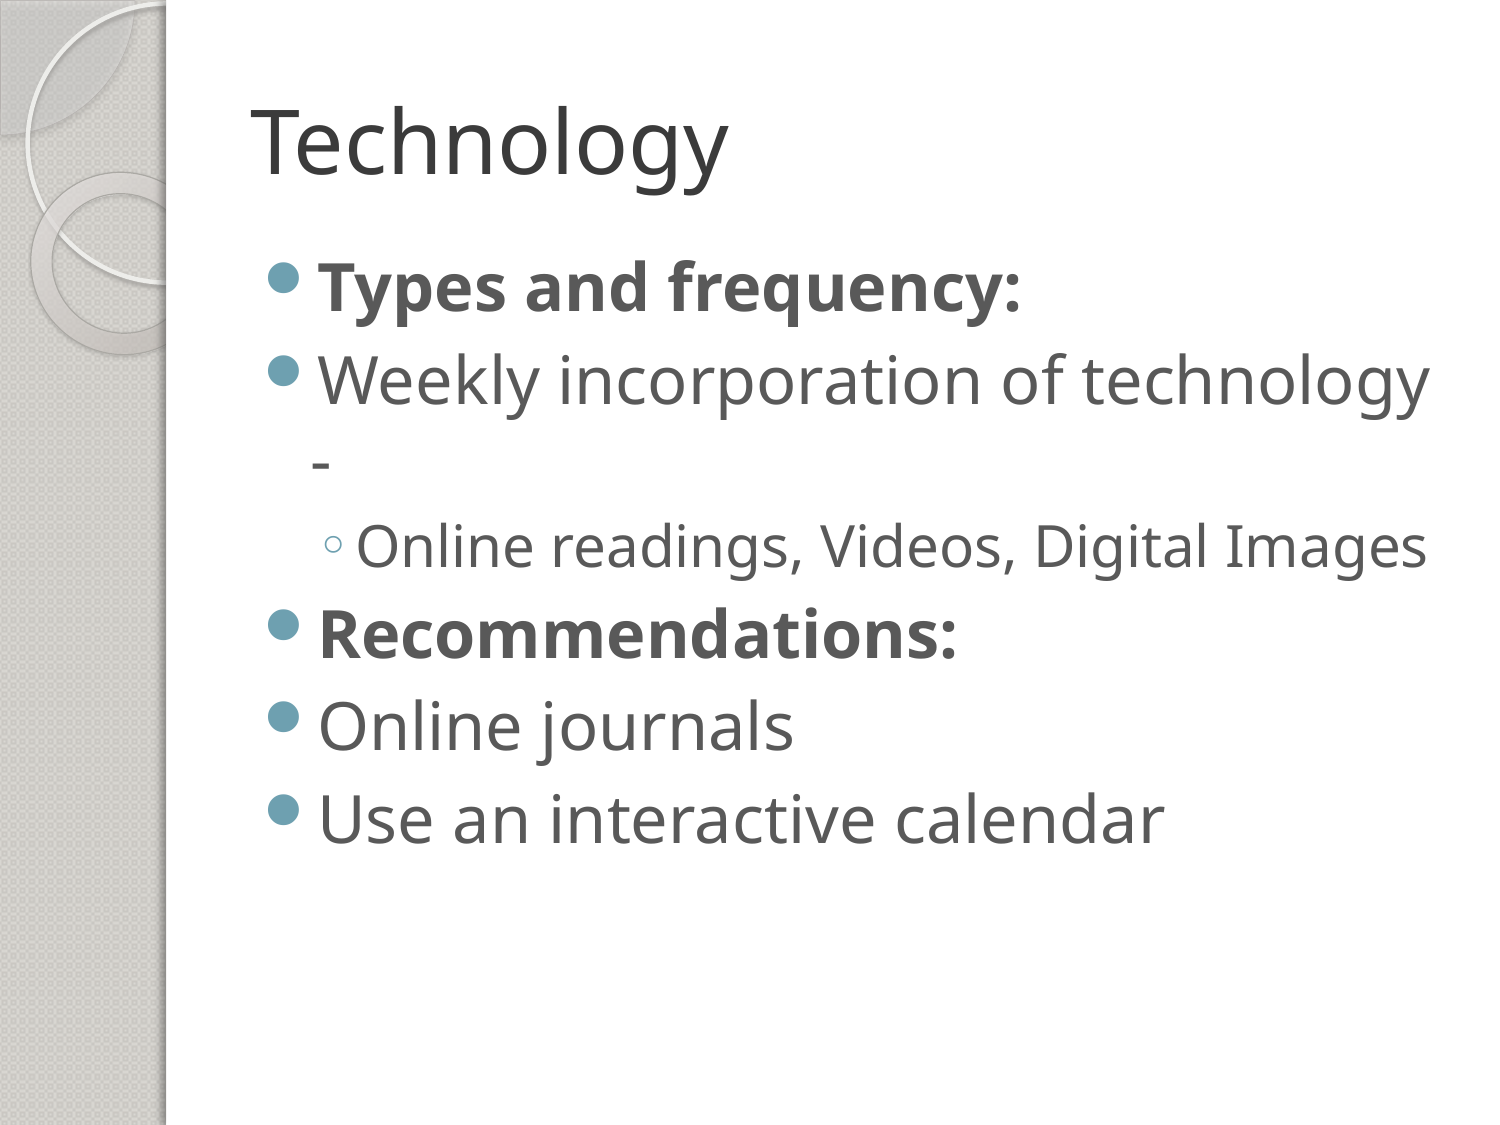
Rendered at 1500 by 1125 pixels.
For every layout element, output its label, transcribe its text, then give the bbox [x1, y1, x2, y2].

title Technology [235, 45, 1466, 233]
list Types and frequency: Weekly incorporation of technology - Online readings, Videos, Digital Images Recommendations: Online journals Use an interactive calendar [235, 237, 1466, 1025]
